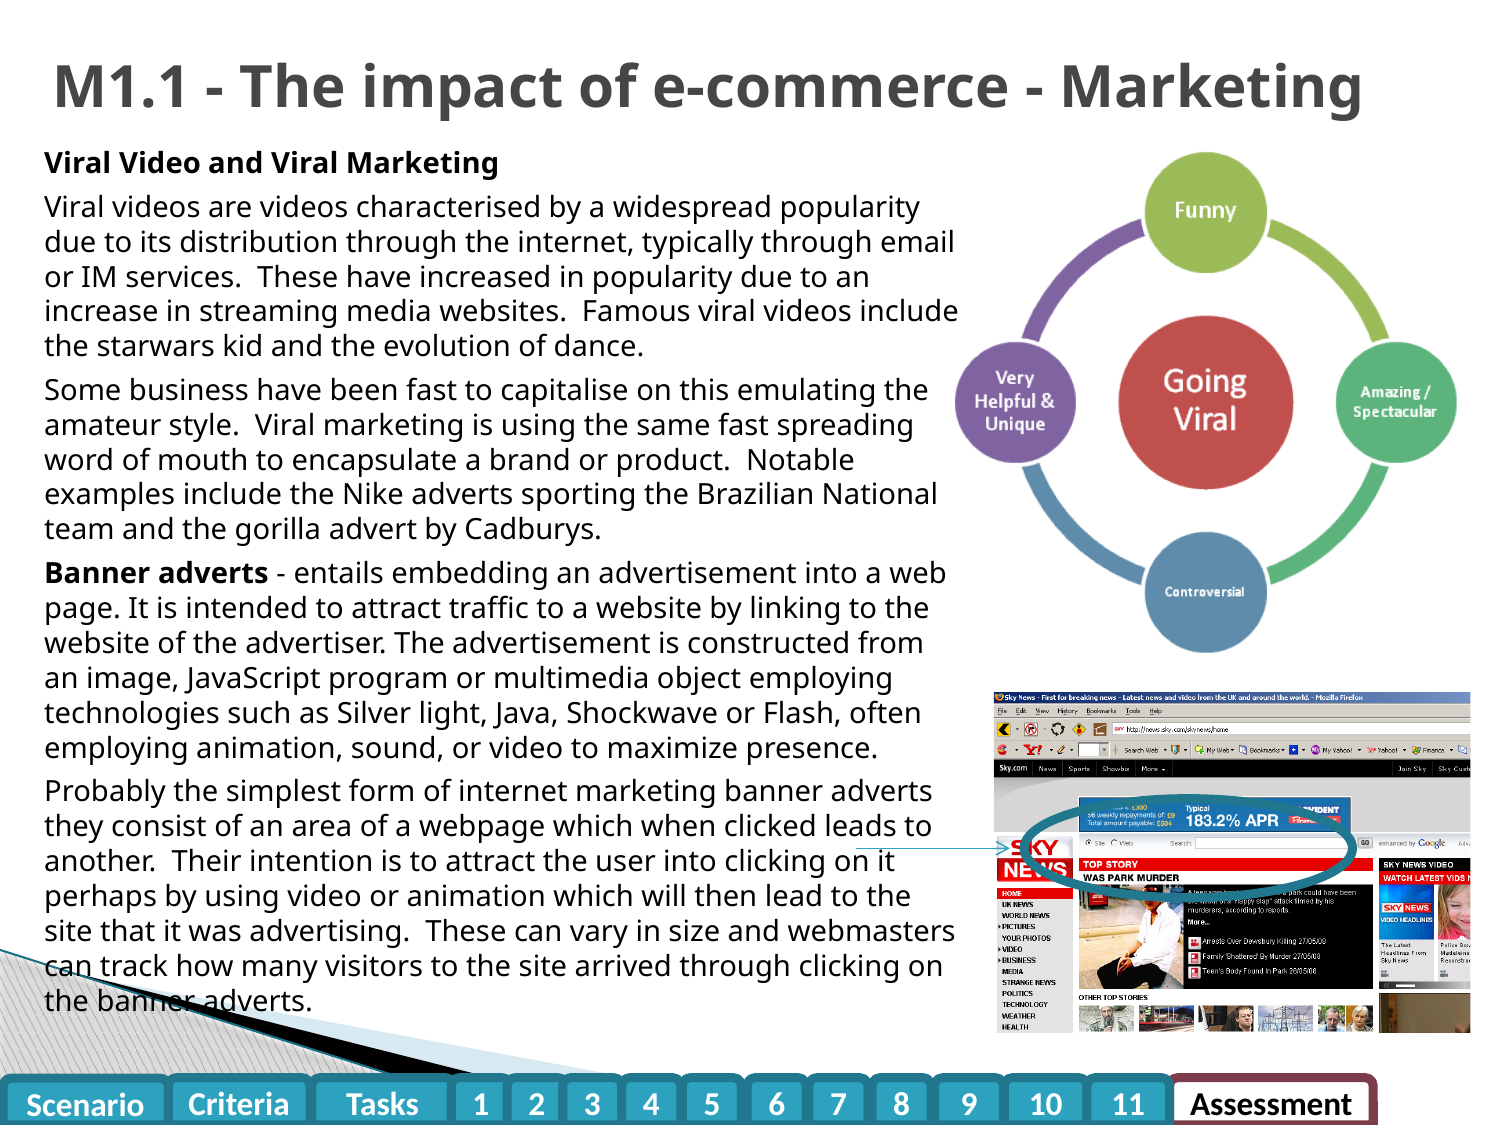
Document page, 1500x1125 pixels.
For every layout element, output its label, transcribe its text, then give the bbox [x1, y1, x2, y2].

picture [951, 148, 1462, 658]
list Viral Video and Viral Marketing Viral videos are videos characterised by a widespread popularity due to its distribution through the internet, typically through email or IM services. These have increased in popularity due to an increase in streaming media websites. Famous viral videos include the starwars kid and the evolution of dance. Some business have been fast to capitalise on this emulating the amateur style. Viral marketing is using the same fast spreading word of mouth to encapsulate a brand or product. Notable examples include the Nike adverts sporting the Brazilian National team and the gorilla advert by Cadburys. Banner adverts - entails embedding an advertisement into a web page. It is intended to attract traffic to a website by linking to the website of the advertiser. The advertisement is constructed from an image, JavaScript program or multimedia object employing technologies such as Silver light, Java, Shockwave or Flash, often employing animation, sound, or video to maximize presence. Probably the simplest form of internet marketing banner adverts they consist of an area of a webpage which when clicked leads to another. Their intention is to attract the user into clicking on it perhaps by using video or animation which will then lead to the site that it was advertising. These can vary in size and webmasters can track how many visitors to the site arrived through clicking on the banner adverts. [29, 137, 975, 1059]
picture [993, 692, 1471, 1033]
text_box M1.1 - The impact of e-commerce - Marketing [37, 19, 1471, 149]
